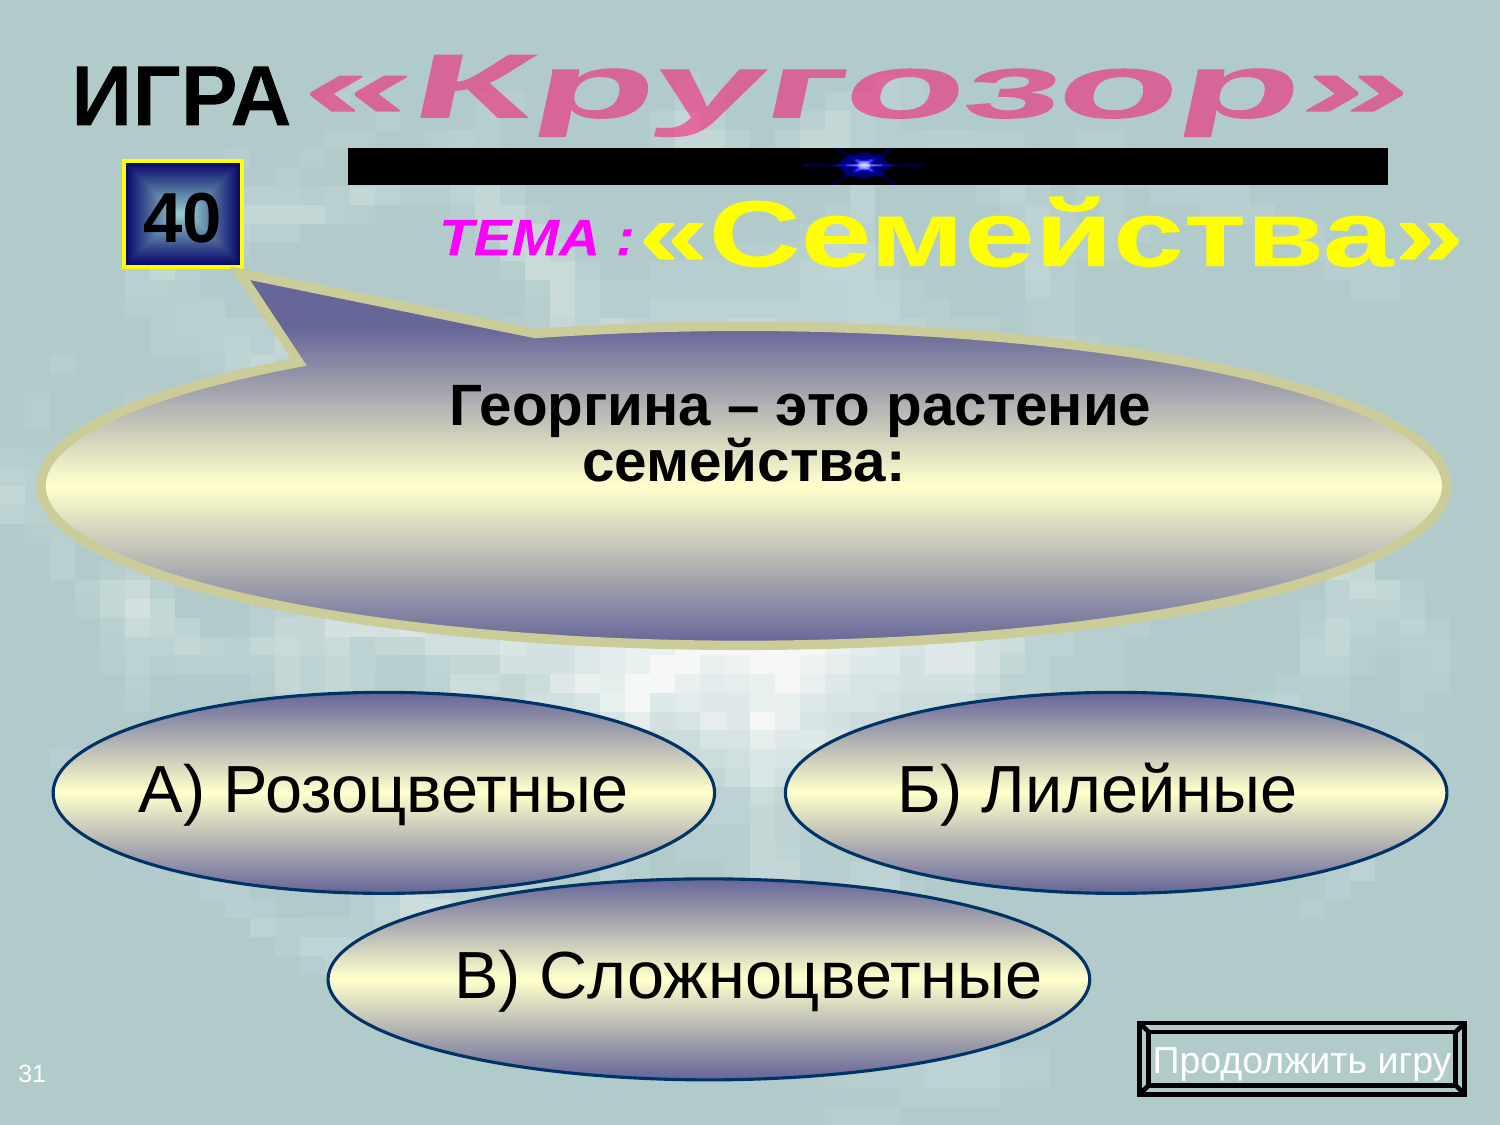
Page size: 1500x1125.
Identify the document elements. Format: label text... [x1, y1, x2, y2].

text_box Б) Лилейные [785, 692, 1447, 894]
text_box В) Сложноцветные [328, 878, 1090, 1080]
text_box А) Розоцветные [53, 692, 715, 894]
text_box Георгина – это растение семейства: [40, 273, 1447, 646]
text_box ТЕМА : [1142, 1024, 1462, 1031]
text_box Продолжить игру [1139, 1023, 1465, 1095]
text_box 31 [0, 1049, 65, 1109]
picture [348, 148, 1388, 185]
text_box 40 [123, 160, 243, 268]
